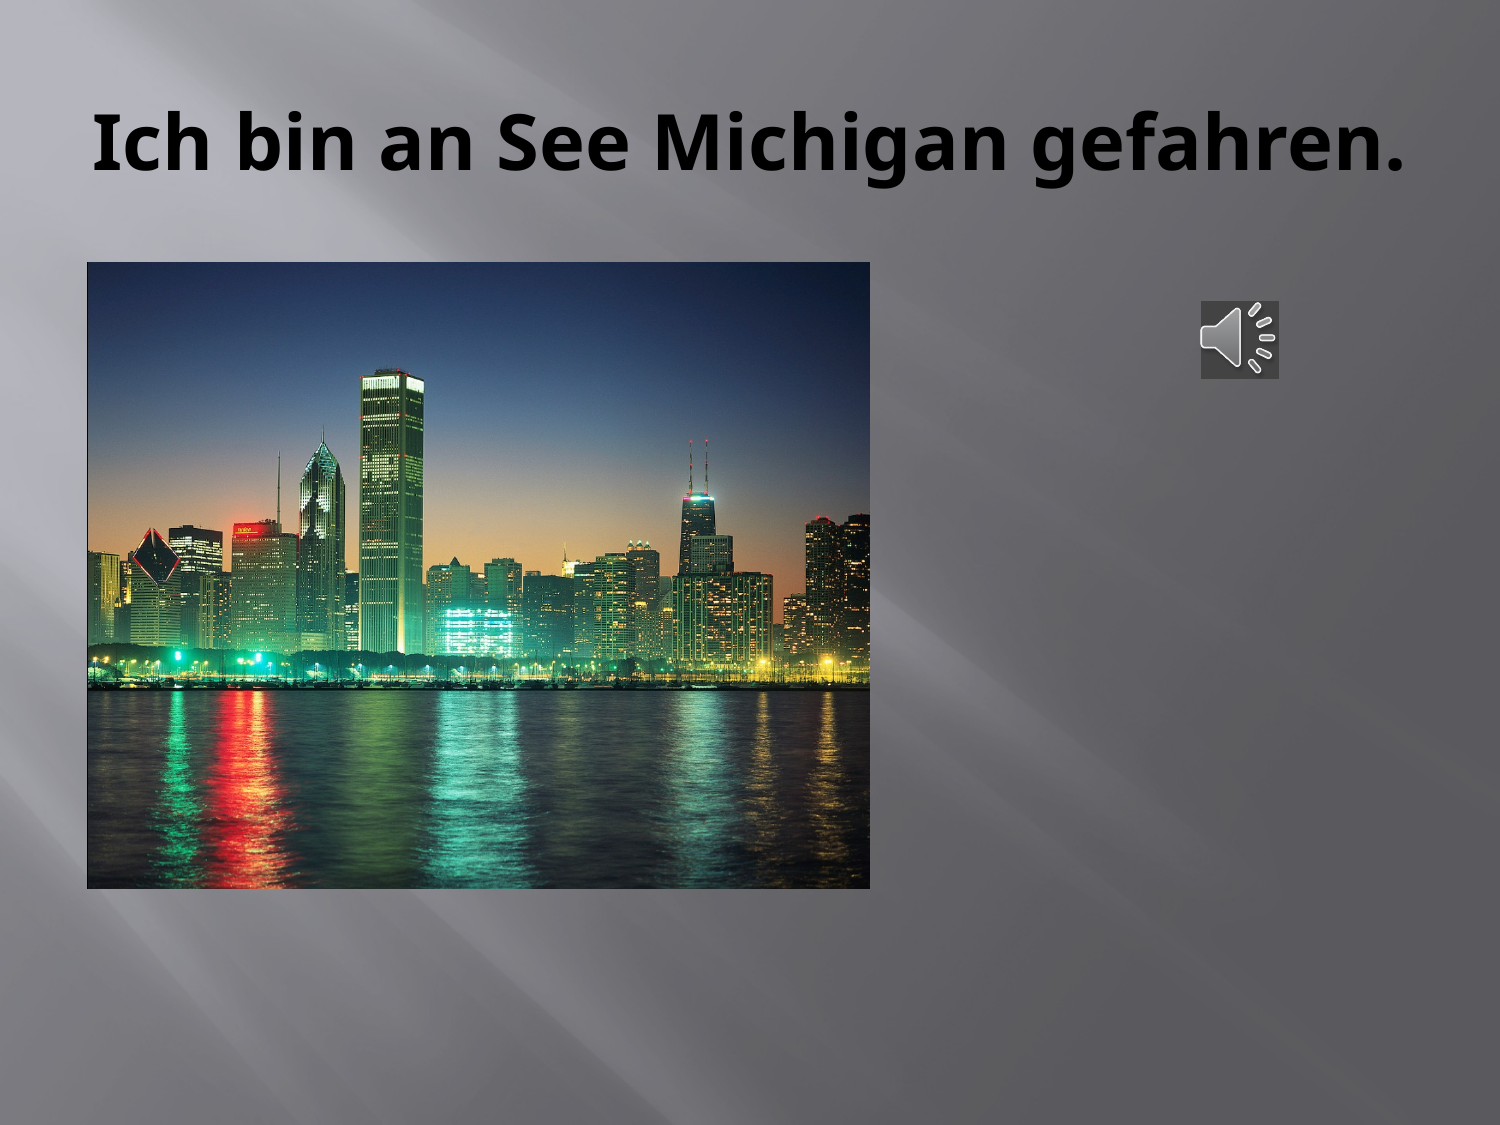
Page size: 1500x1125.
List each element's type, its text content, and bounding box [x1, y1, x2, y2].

picture [1199, 299, 1281, 381]
picture [87, 262, 871, 889]
title Ich bin an See Michigan gefahren. [75, 45, 1425, 233]
